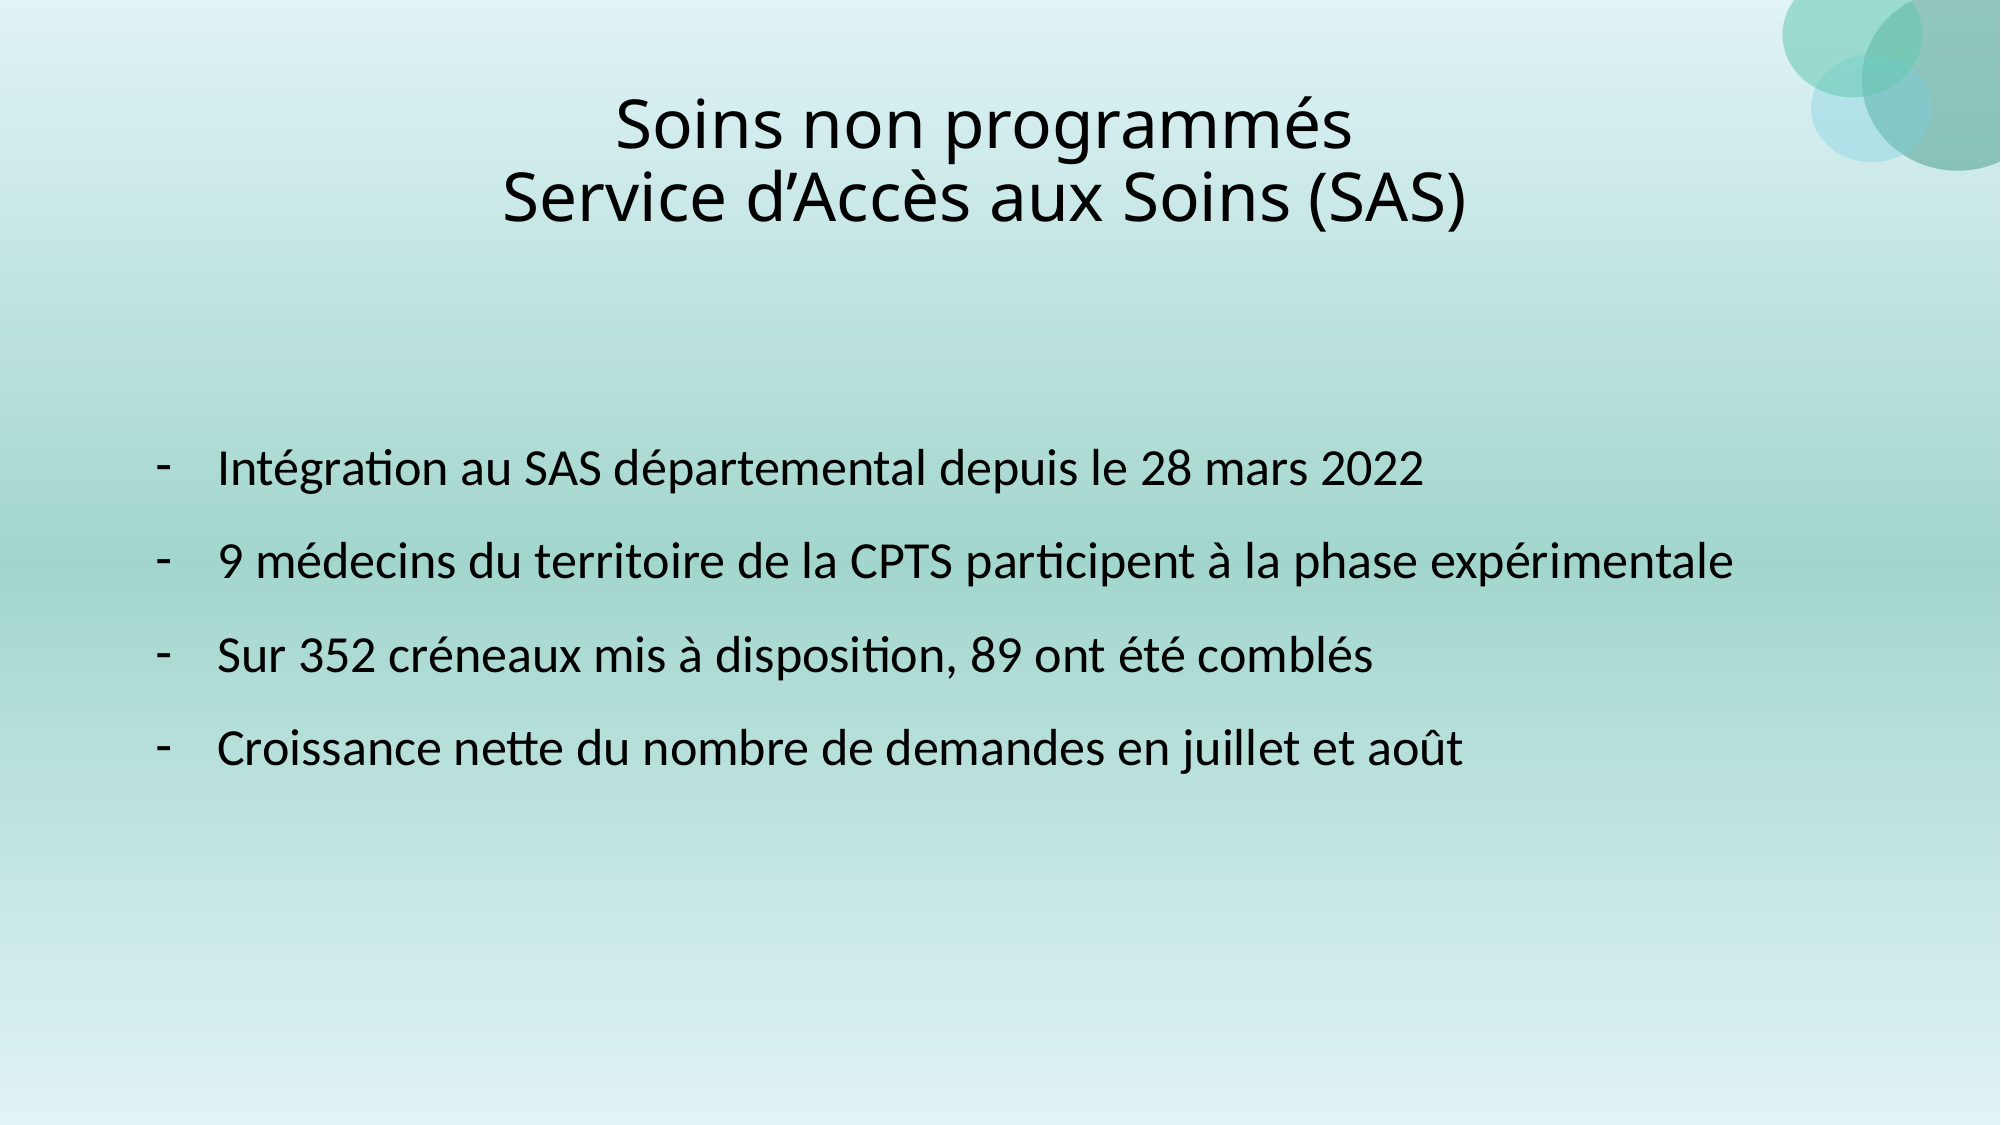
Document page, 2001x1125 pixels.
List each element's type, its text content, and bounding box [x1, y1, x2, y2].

list Intégration au SAS départemental depuis le 28 mars 2022 9 médecins du territoire de la CPTS participent à la phase expérimentale Sur 352 créneaux mis à disposition, 89 ont été comblés Croissance nette du nombre de demandes en juillet et août [127, 394, 1853, 872]
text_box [1818, 0, 2000, 208]
title Soins non programmés Service d’Accès aux Soins (SAS) [122, 82, 1848, 245]
